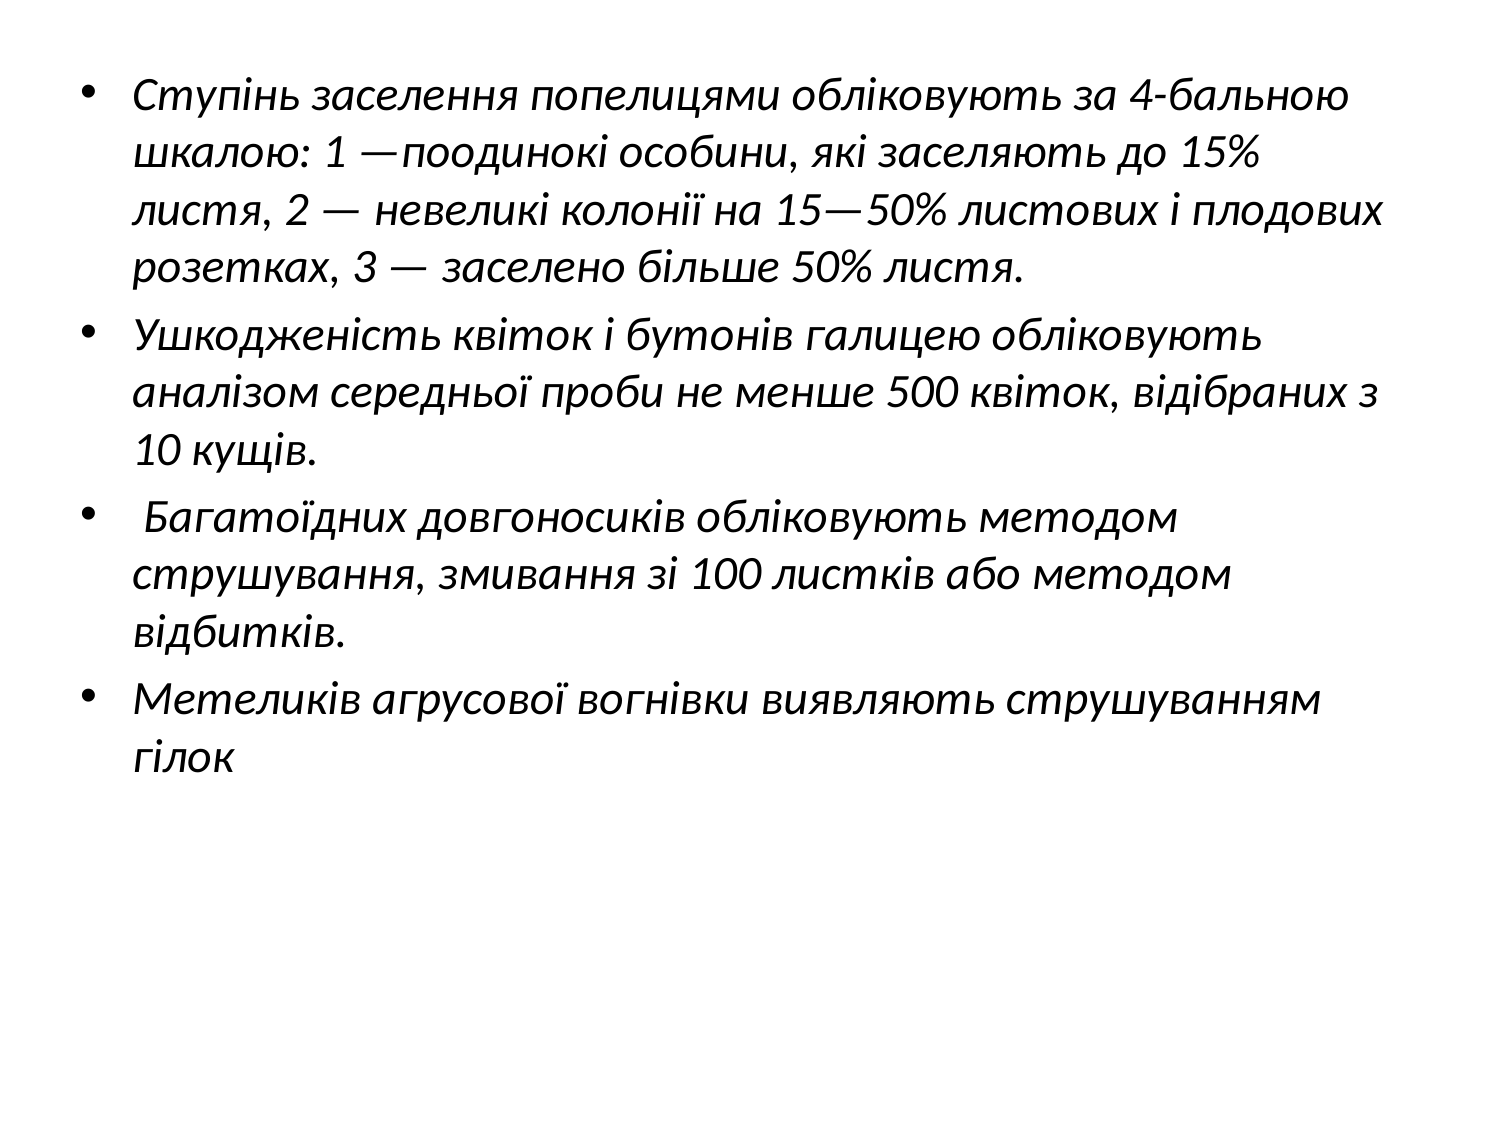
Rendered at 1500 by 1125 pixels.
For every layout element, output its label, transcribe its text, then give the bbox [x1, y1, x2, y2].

list Ступінь заселення попелицями обліковують за 4-бальною шкалою: 1 —поодинокі особини, які заселяють до 15% листя, 2 — невеликі колонії на 15—50% листових і плодових розетках, 3 — заселено більше 50% листя. Ушкодженість квіток і бутонів галицею обліковують аналізом середньої проби не менше 500 квіток, відібраних з 10 кущів. Багатоїдних довгоносиків обліковують методом струшування, змивання зі 100 листків або методом відбитків. Метеликів агрусової вогнівки виявляють струшуванням гілок [64, 54, 1415, 797]
